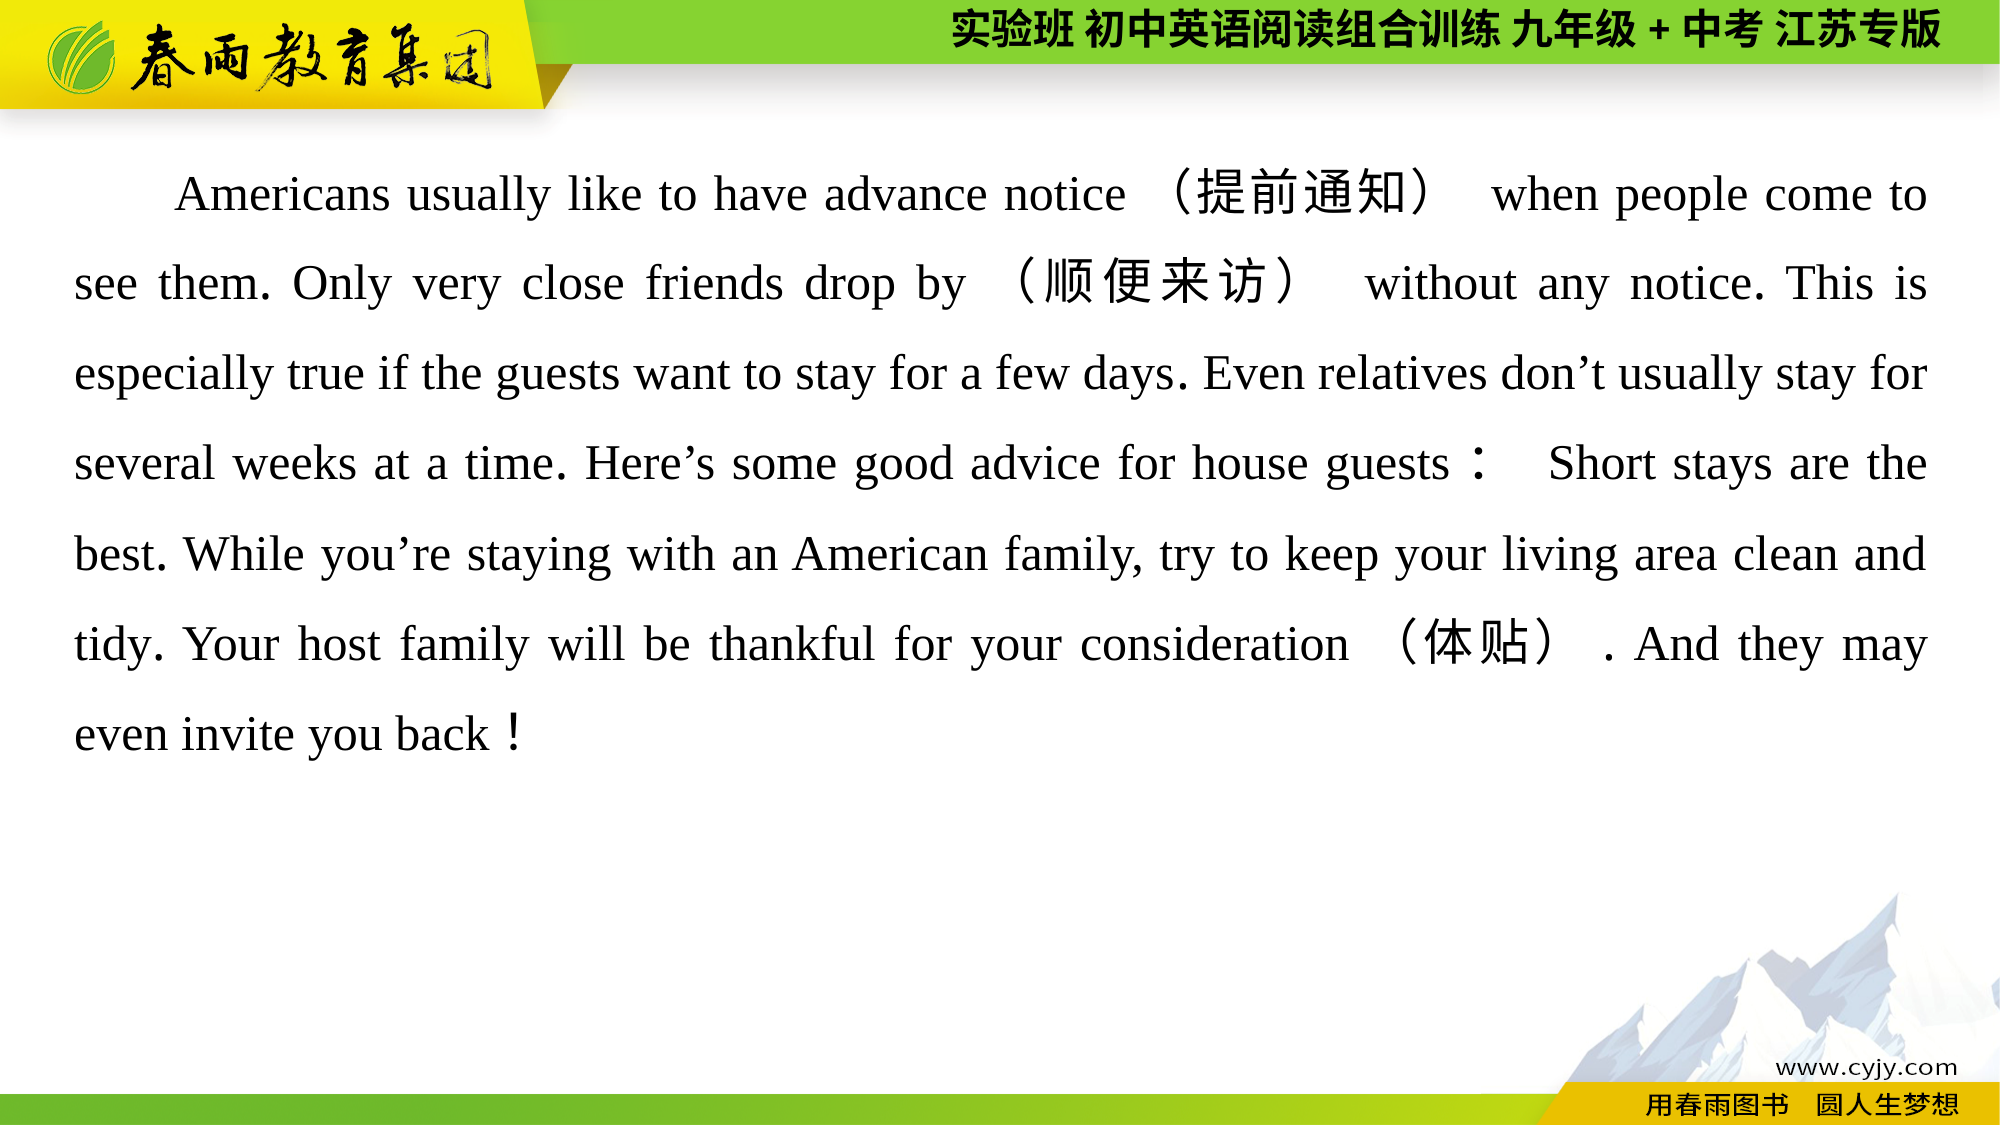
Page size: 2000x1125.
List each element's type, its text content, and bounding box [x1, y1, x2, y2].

picture [0, 0, 2000, 1125]
list Americans usually like to have advance notice（提前通知） when people come to see them. Only very close friends drop by（顺便来访） without any notice. This is especially true if the guests want to stay for a few days. Even relatives don’t usually stay for several weeks at a time. Here’s some good advice for house guests： Short stays are the best. While you’re staying with an American family, try to keep your living area clean and tidy. Your host family will be thankful for your consideration（体贴）. And they may even invite you back！ [59, 122, 1944, 763]
